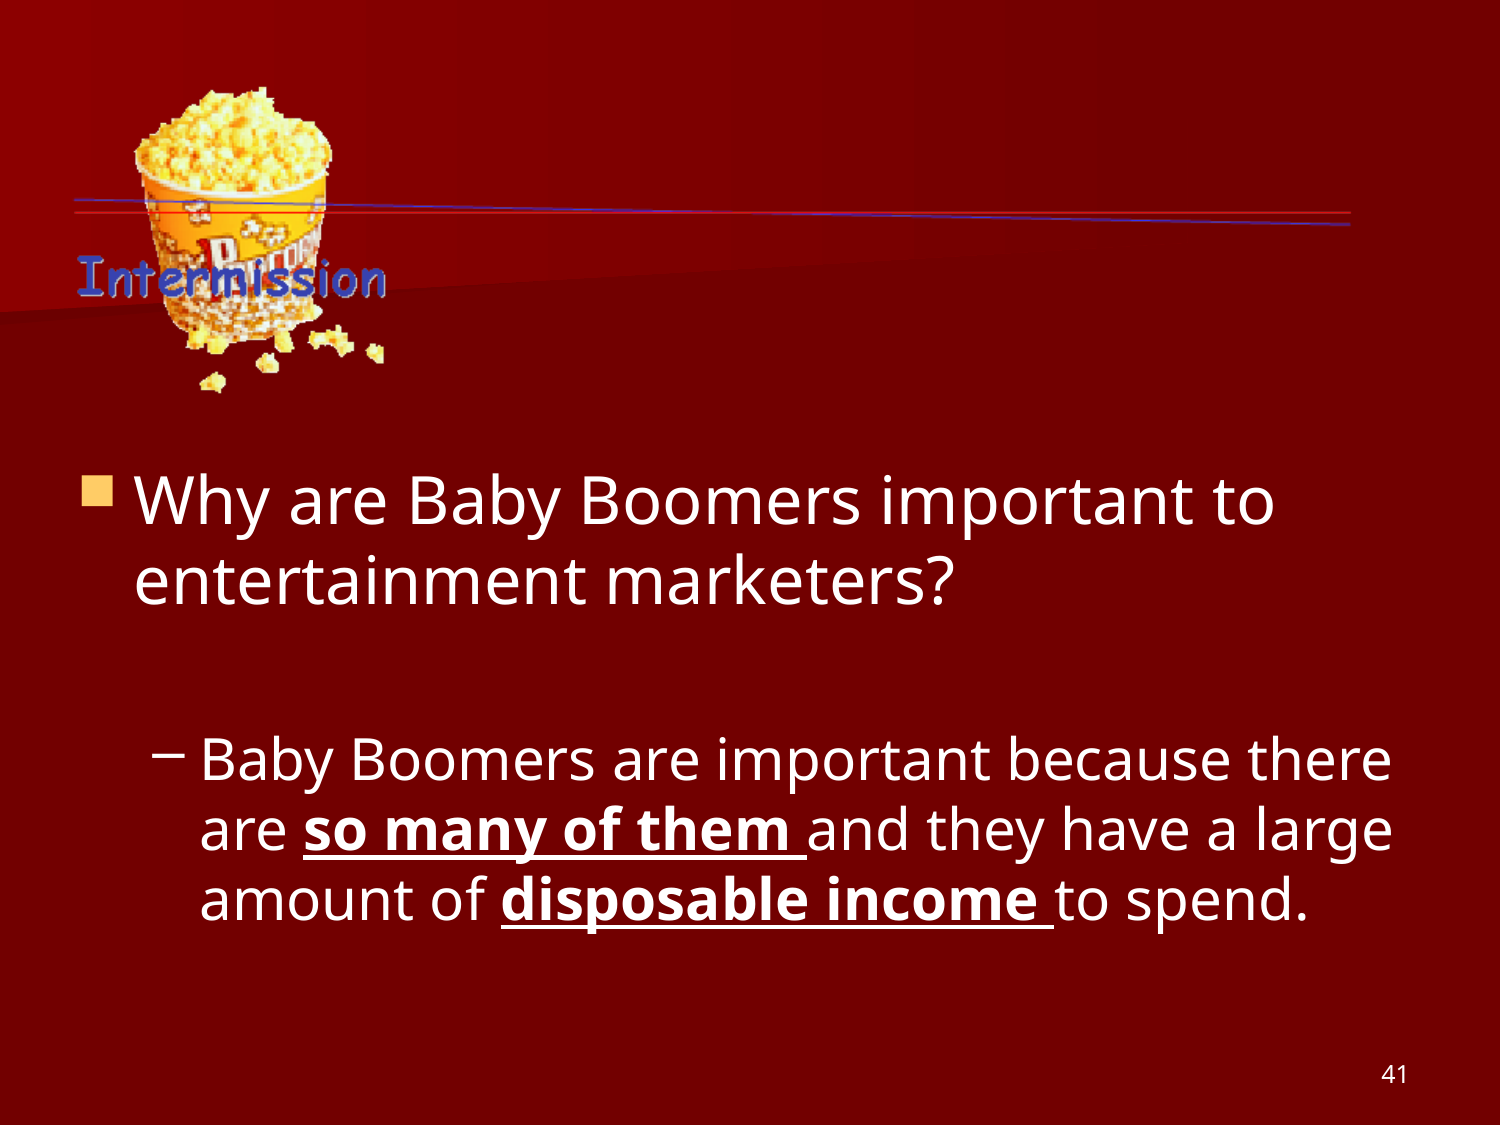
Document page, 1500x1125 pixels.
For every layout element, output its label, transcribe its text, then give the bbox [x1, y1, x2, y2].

slide_number 41 [1074, 1026, 1426, 1101]
list Why are Baby Boomers important to entertainment marketers? Baby Boomers are important because there are so many of them and they have a large amount of disposable income to spend. [62, 449, 1426, 1026]
picture [62, 74, 1352, 451]
